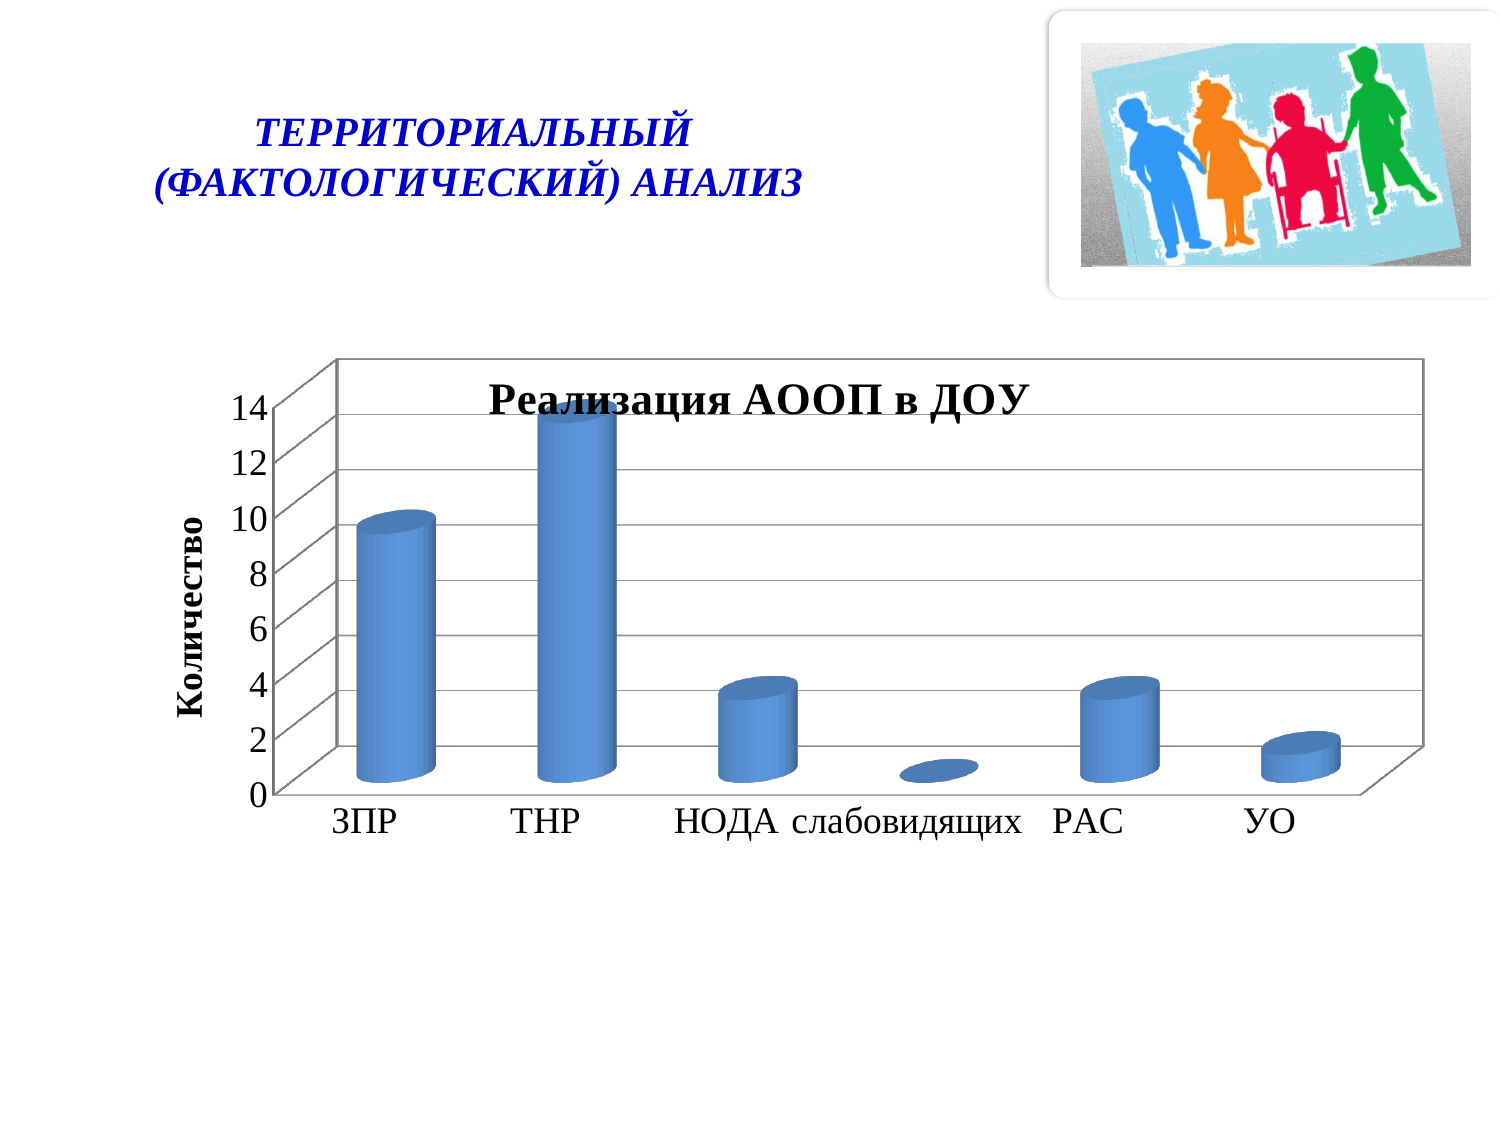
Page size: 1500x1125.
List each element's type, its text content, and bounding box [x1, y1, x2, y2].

picture [1080, 42, 1471, 268]
title ТЕРРИТОРИАЛЬНЫЙ (ФАКТОЛОГИЧЕСКИЙ) АНАЛИЗ [0, 8, 1022, 302]
chart [76, 337, 1444, 1076]
